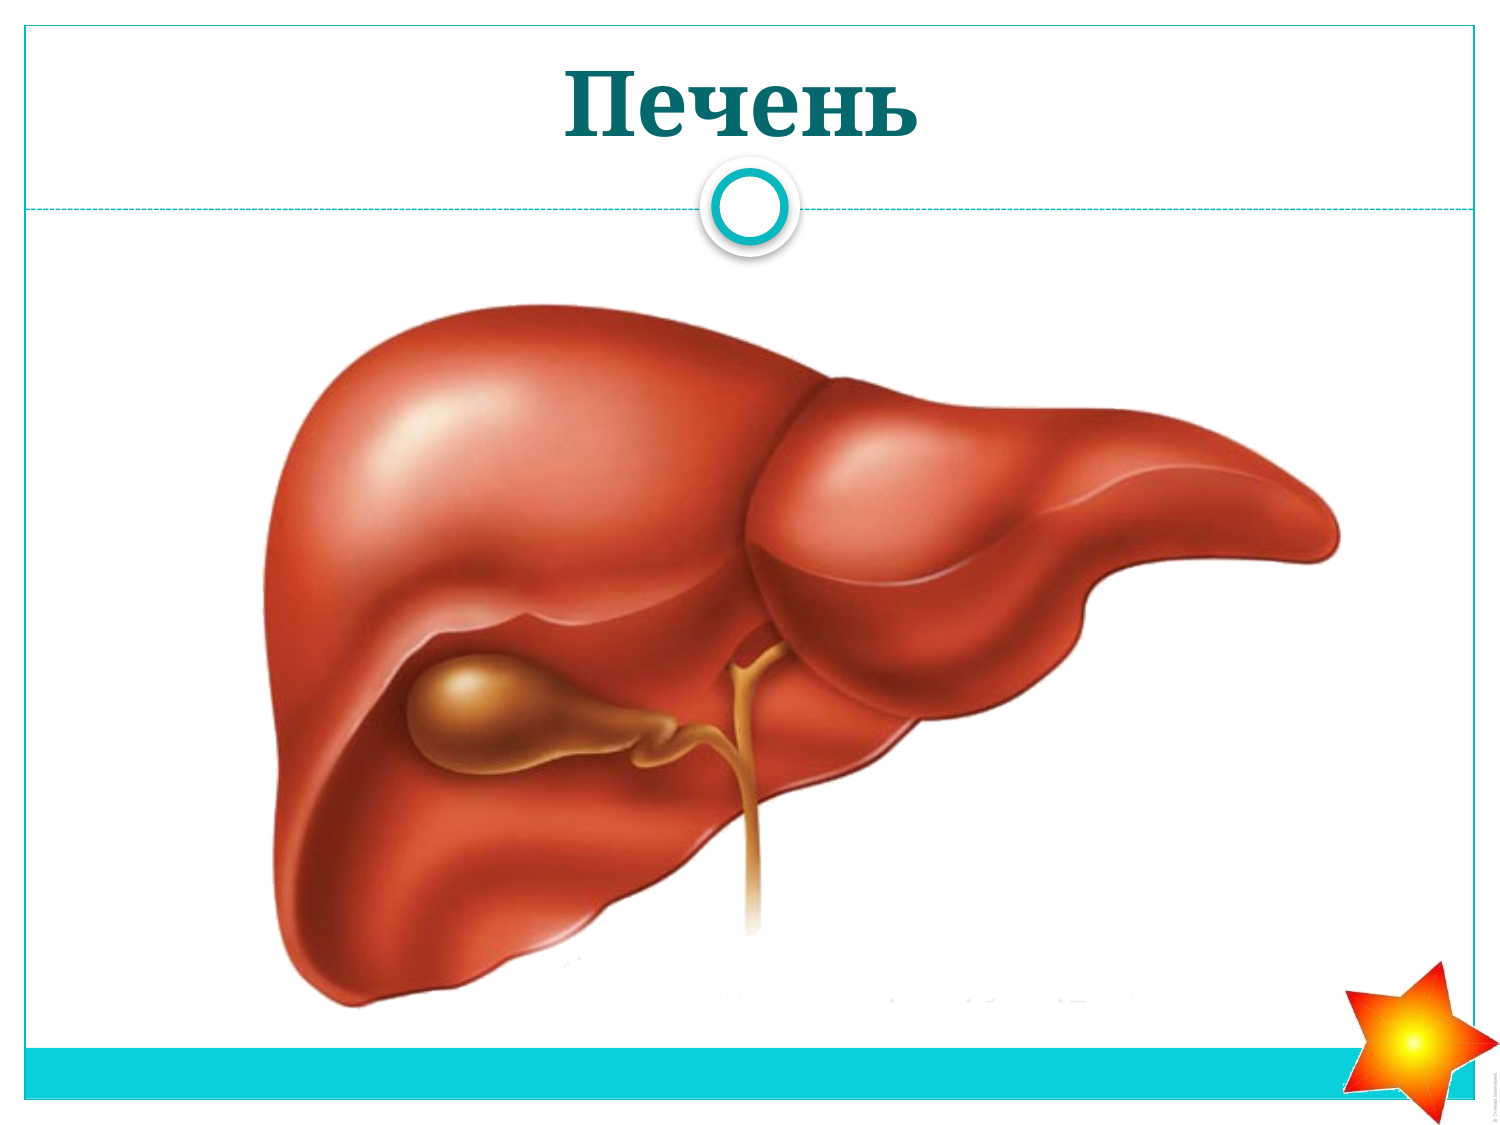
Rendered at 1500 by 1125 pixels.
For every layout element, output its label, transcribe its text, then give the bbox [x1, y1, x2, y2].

title Печень [49, 37, 1450, 162]
picture [210, 271, 1500, 1125]
